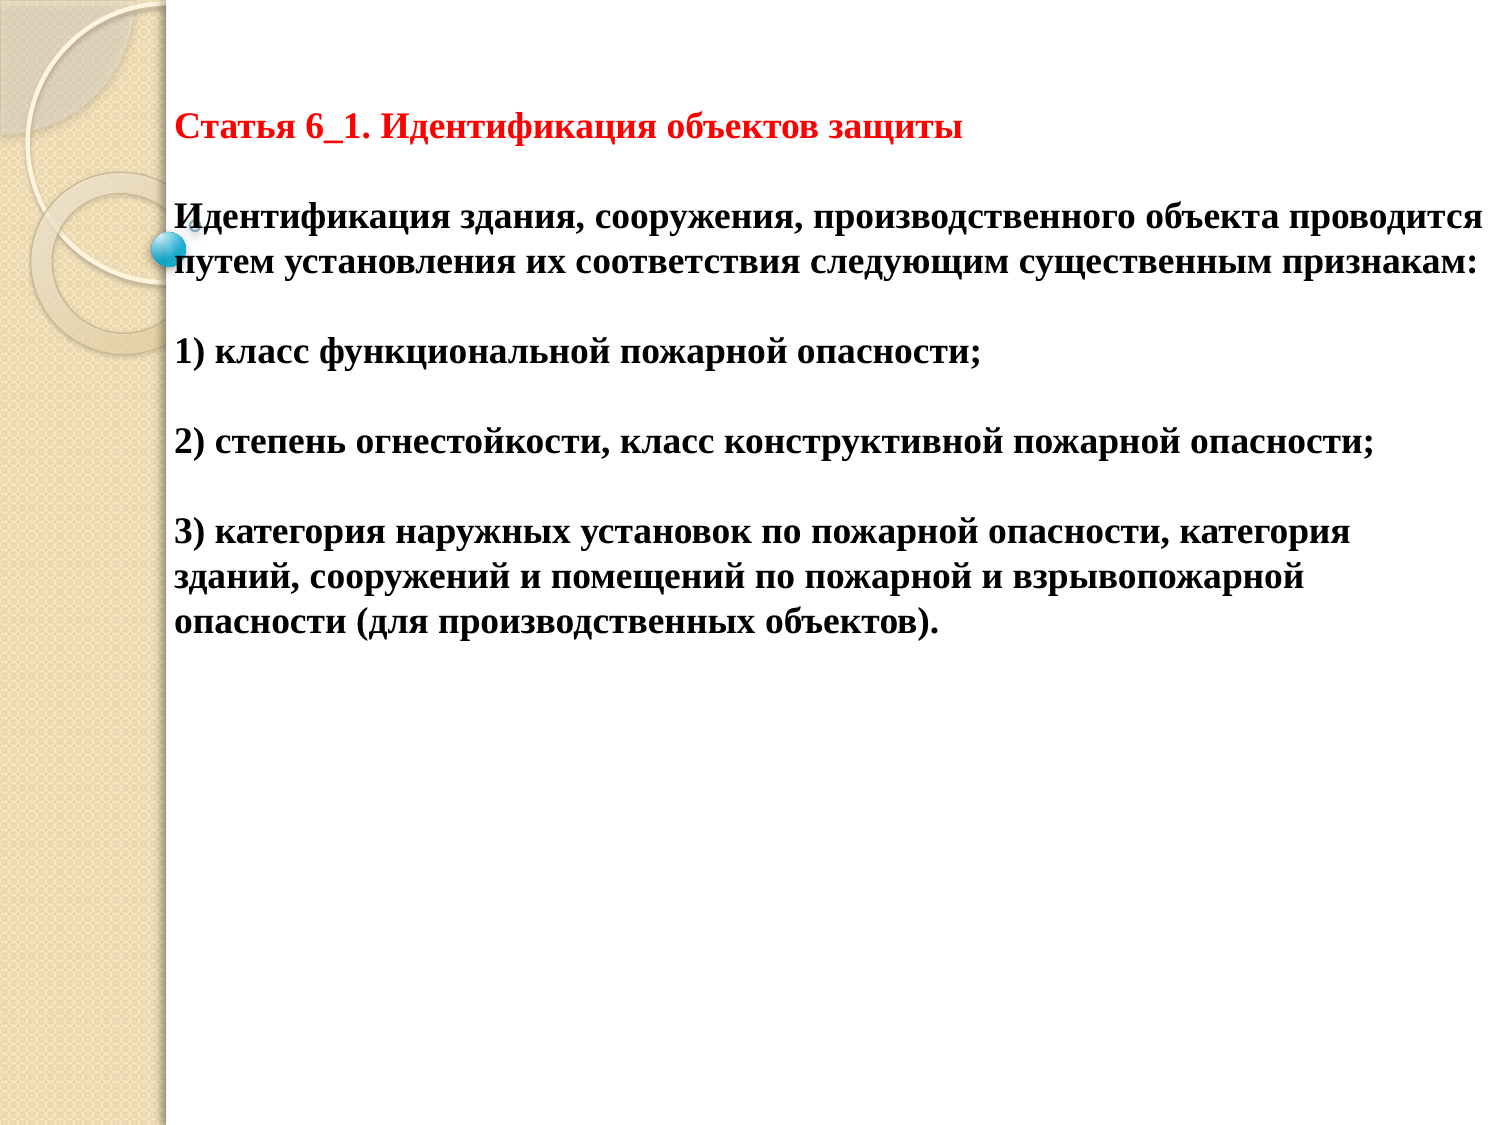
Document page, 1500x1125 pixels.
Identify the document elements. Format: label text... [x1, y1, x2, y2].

text_box Статья 6_1. Идентификация объектов защиты Идентификация здания, сооружения, производственного объекта проводится путем установления их соответствия следующим существенным признакам: 1) класс функциональной пожарной опасности; 2) степень огнестойкости, класс конструктивной пожарной опасности; 3) категория наружных установок по пожарной опасности, категория зданий, сооружений и помещений по пожарной и взрывопожарной опасности (для производственных объектов). [159, 3, 1500, 649]
